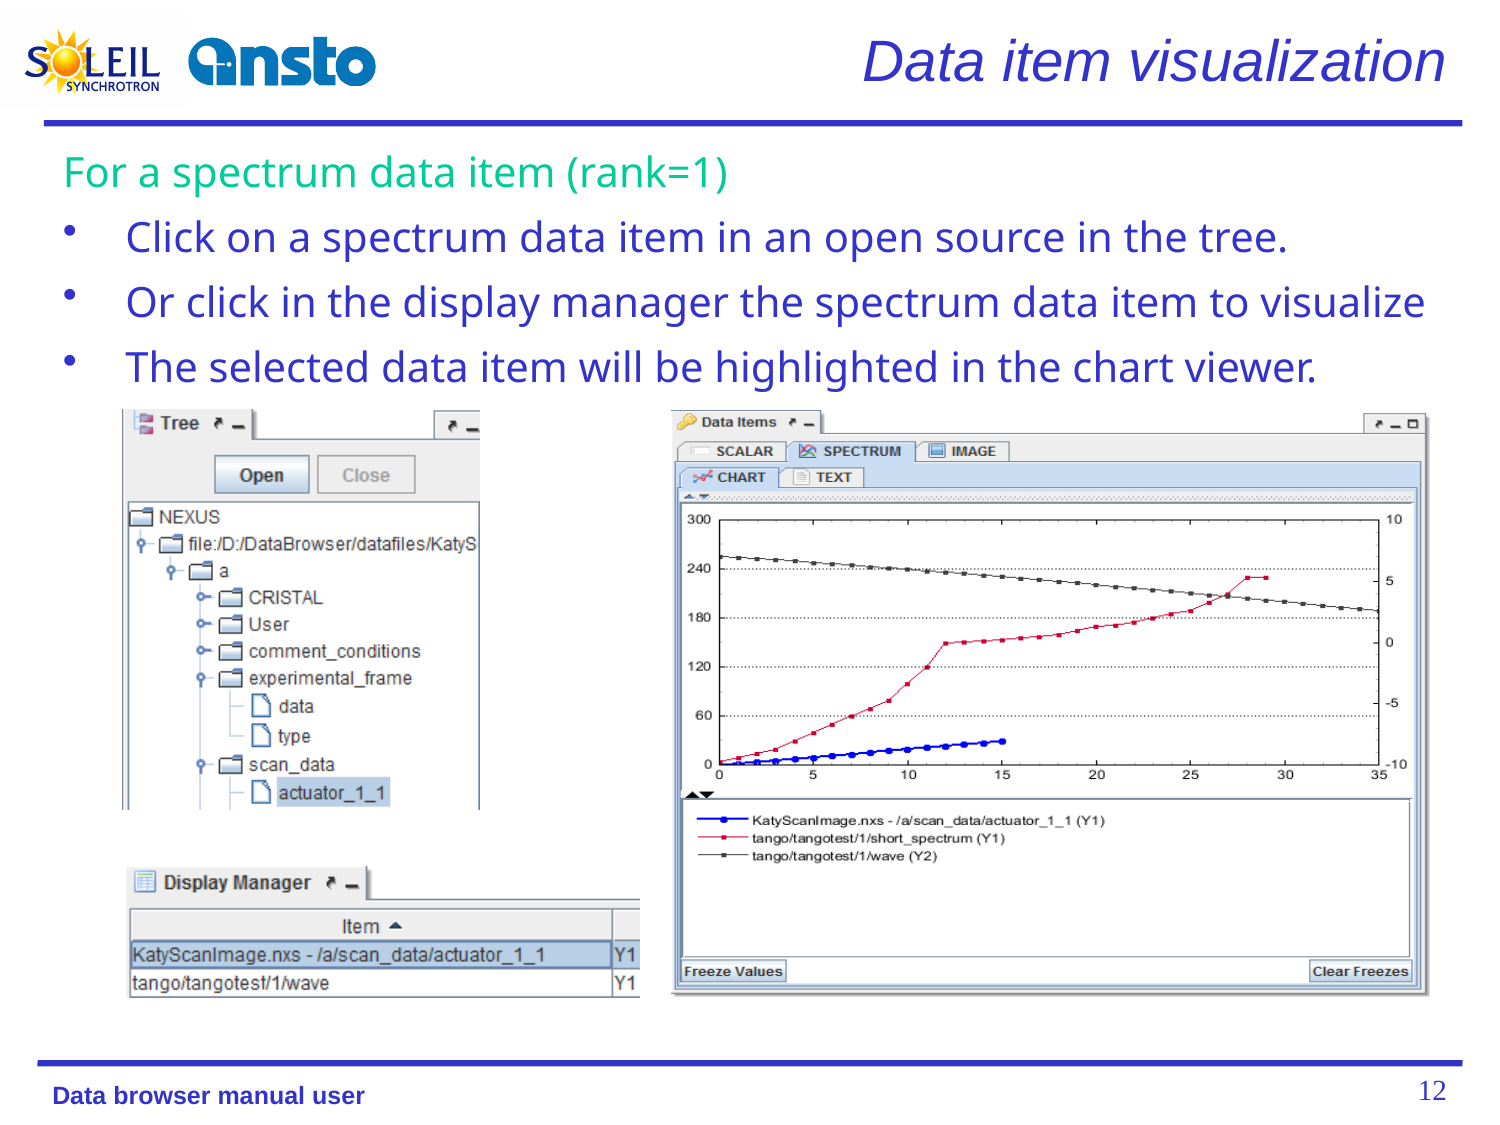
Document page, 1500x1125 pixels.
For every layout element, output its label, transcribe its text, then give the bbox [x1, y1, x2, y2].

picture [122, 409, 480, 810]
picture [124, 866, 640, 998]
title Data item visualization [237, 10, 1463, 106]
picture [670, 409, 1430, 998]
list For a spectrum data item (rank=1) Click on a spectrum data item in an open source in the tree. Or click in the display manager the spectrum data item to visualize The selected data item will be highlighted in the chart viewer. [47, 147, 1446, 410]
slide_number 12 [1119, 1063, 1463, 1118]
picture [186, 36, 237, 86]
